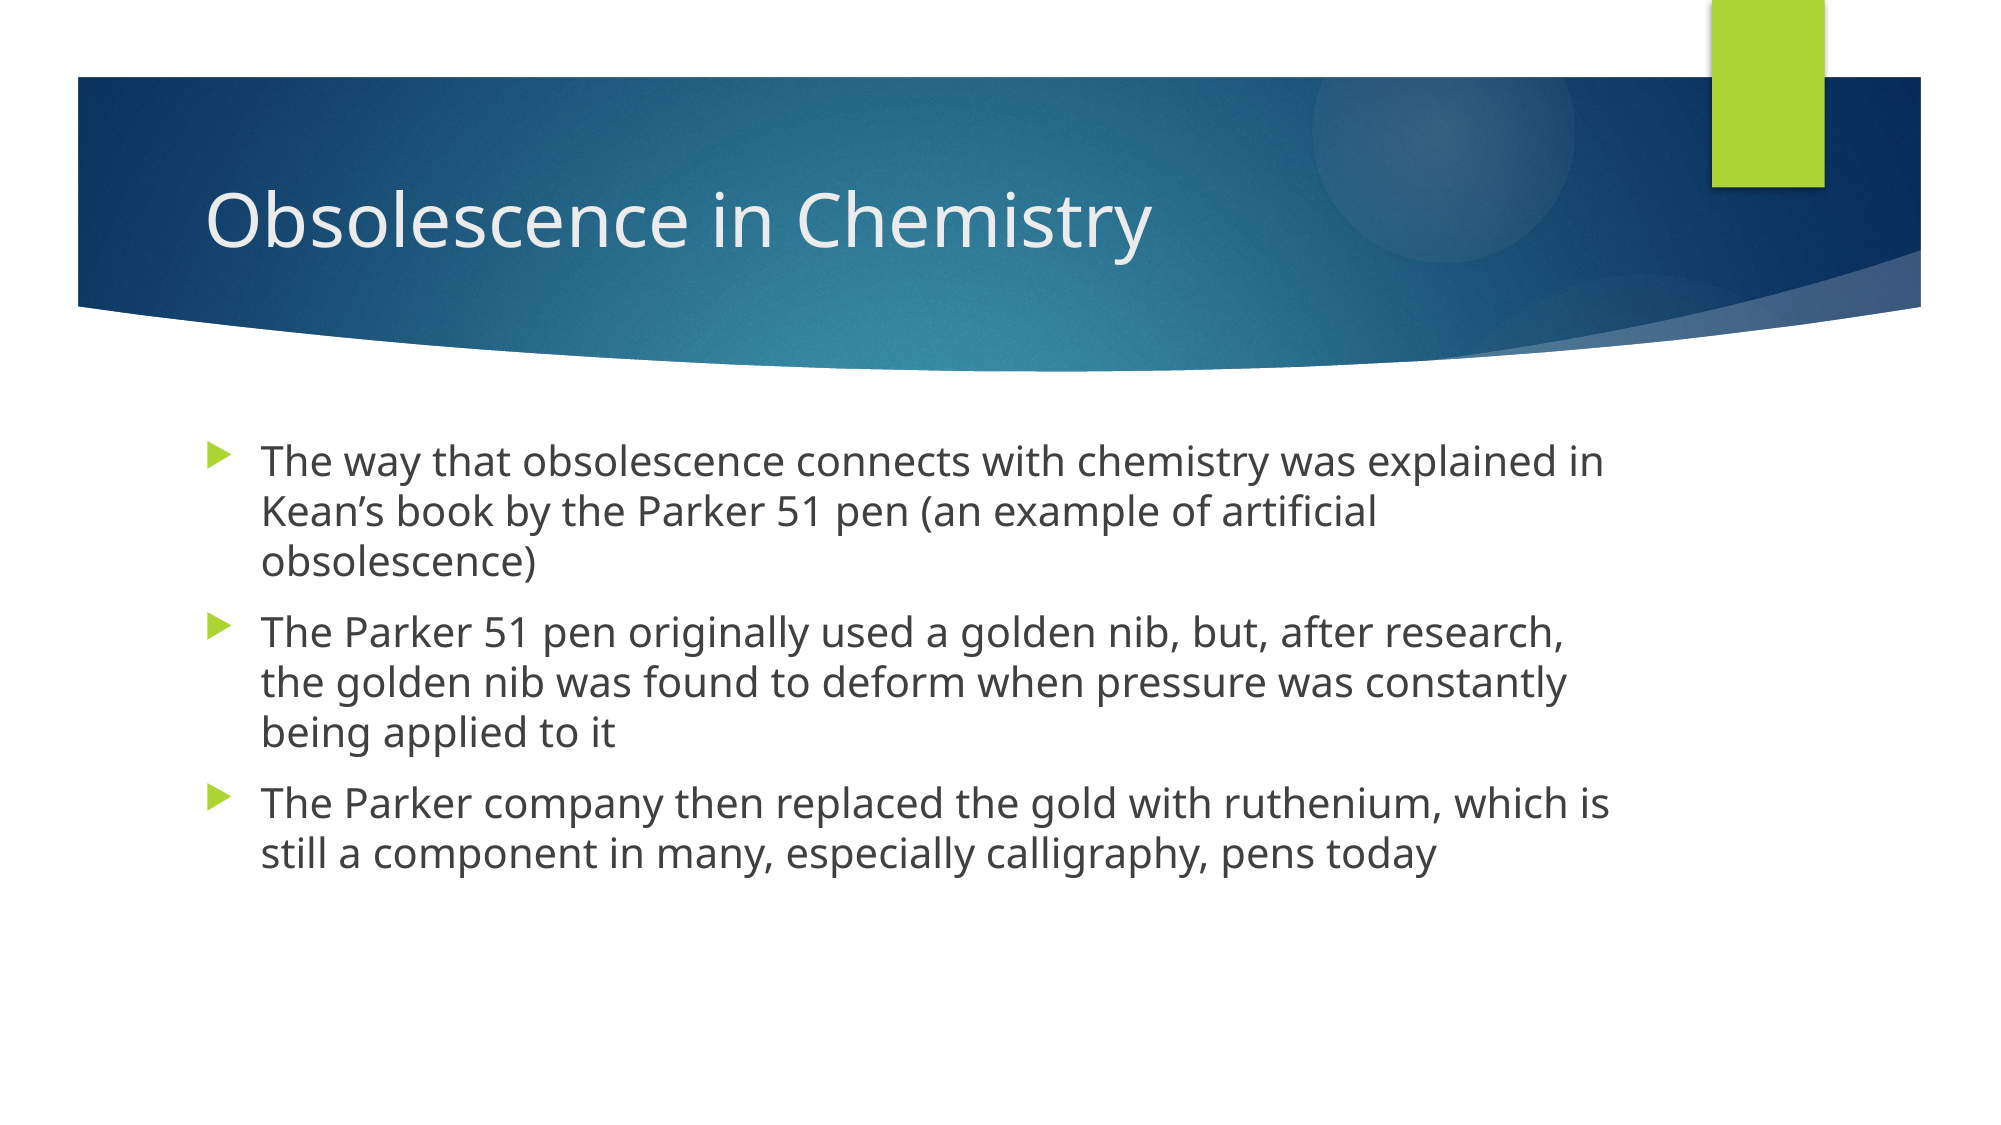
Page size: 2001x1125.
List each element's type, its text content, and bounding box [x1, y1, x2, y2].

title Obsolescence in Chemistry [189, 159, 1627, 276]
list The way that obsolescence connects with chemistry was explained in Kean’s book by the Parker 51 pen (an example of artificial obsolescence) The Parker 51 pen originally used a golden nib, but, after research, the golden nib was found to deform when pressure was constantly being applied to it The Parker company then replaced the gold with ruthenium, which is still a component in many, especially calligraphy, pens today [189, 427, 1627, 988]
